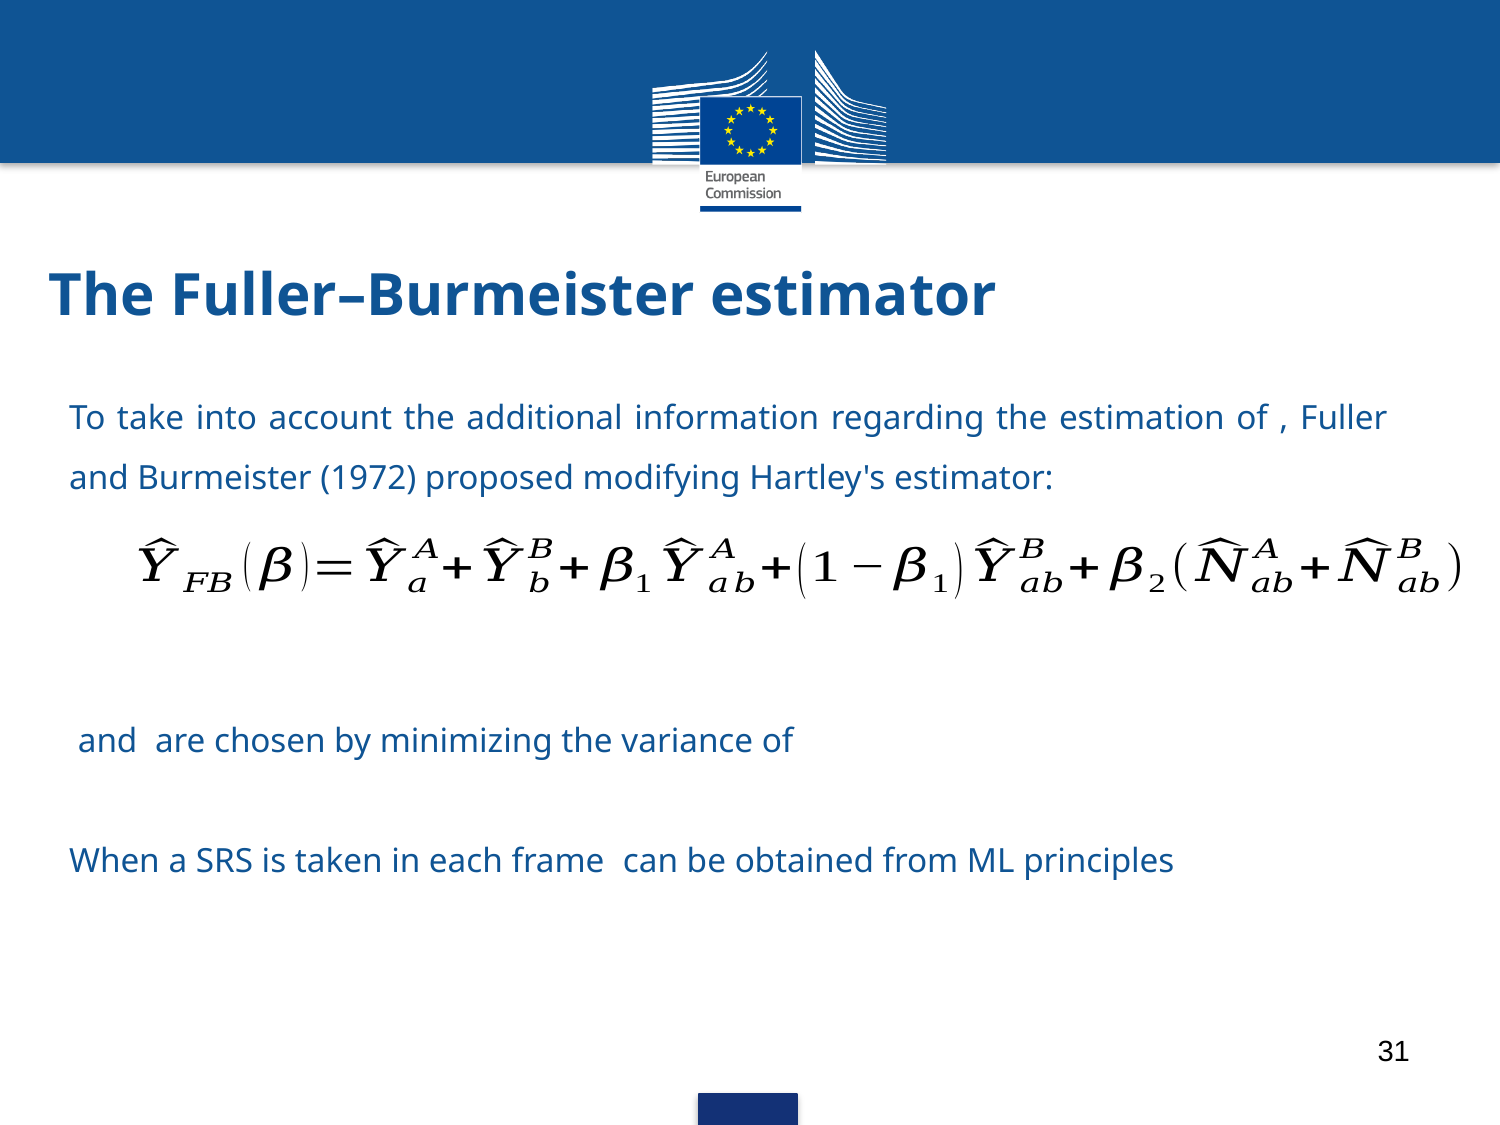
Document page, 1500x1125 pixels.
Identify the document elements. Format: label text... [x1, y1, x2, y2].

slide_number 31 [1074, 1024, 1426, 1103]
title The Fuller–Burmeister estimator [33, 215, 1425, 370]
